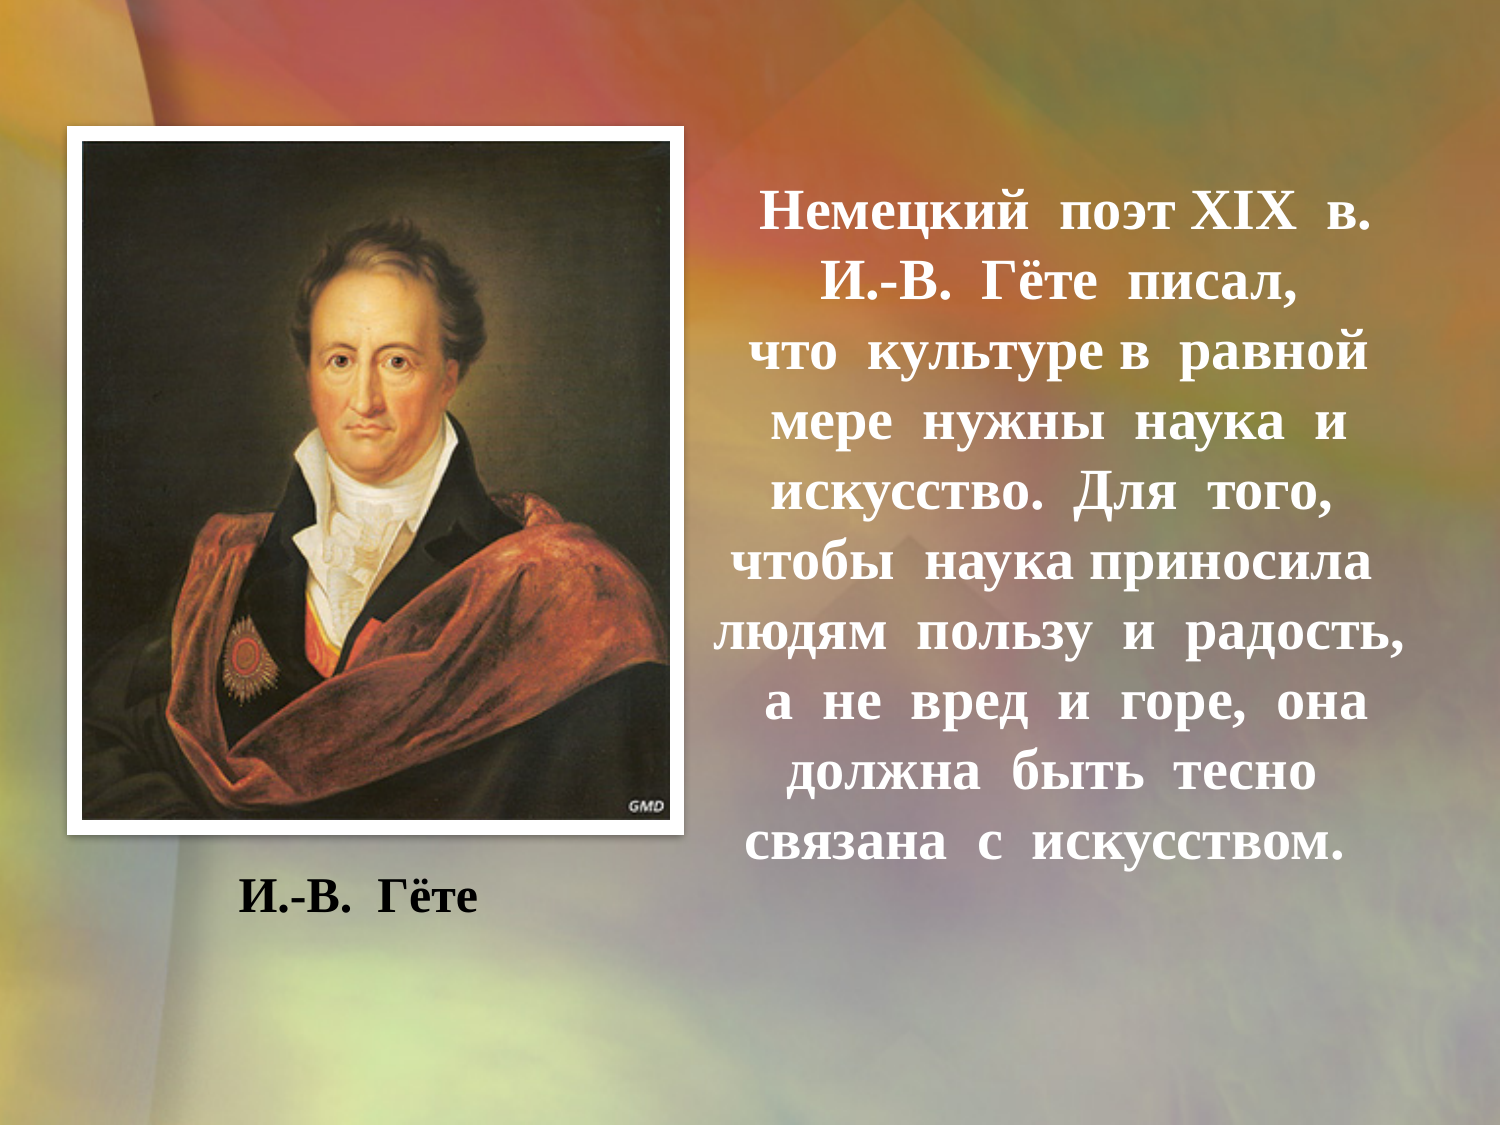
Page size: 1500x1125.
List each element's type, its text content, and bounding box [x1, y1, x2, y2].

picture [0, 0, 1500, 1125]
text_box Немецкий поэт XIX в. И.-В. Гёте писал, что культуре в равной мере нужны наука и искусство. Для того, чтобы наука приносила людям пользу и радость, а не вред и горе, она должна быть тесно связана с искусством. [691, 163, 1442, 879]
text_box И.-В. Гёте [223, 855, 494, 931]
